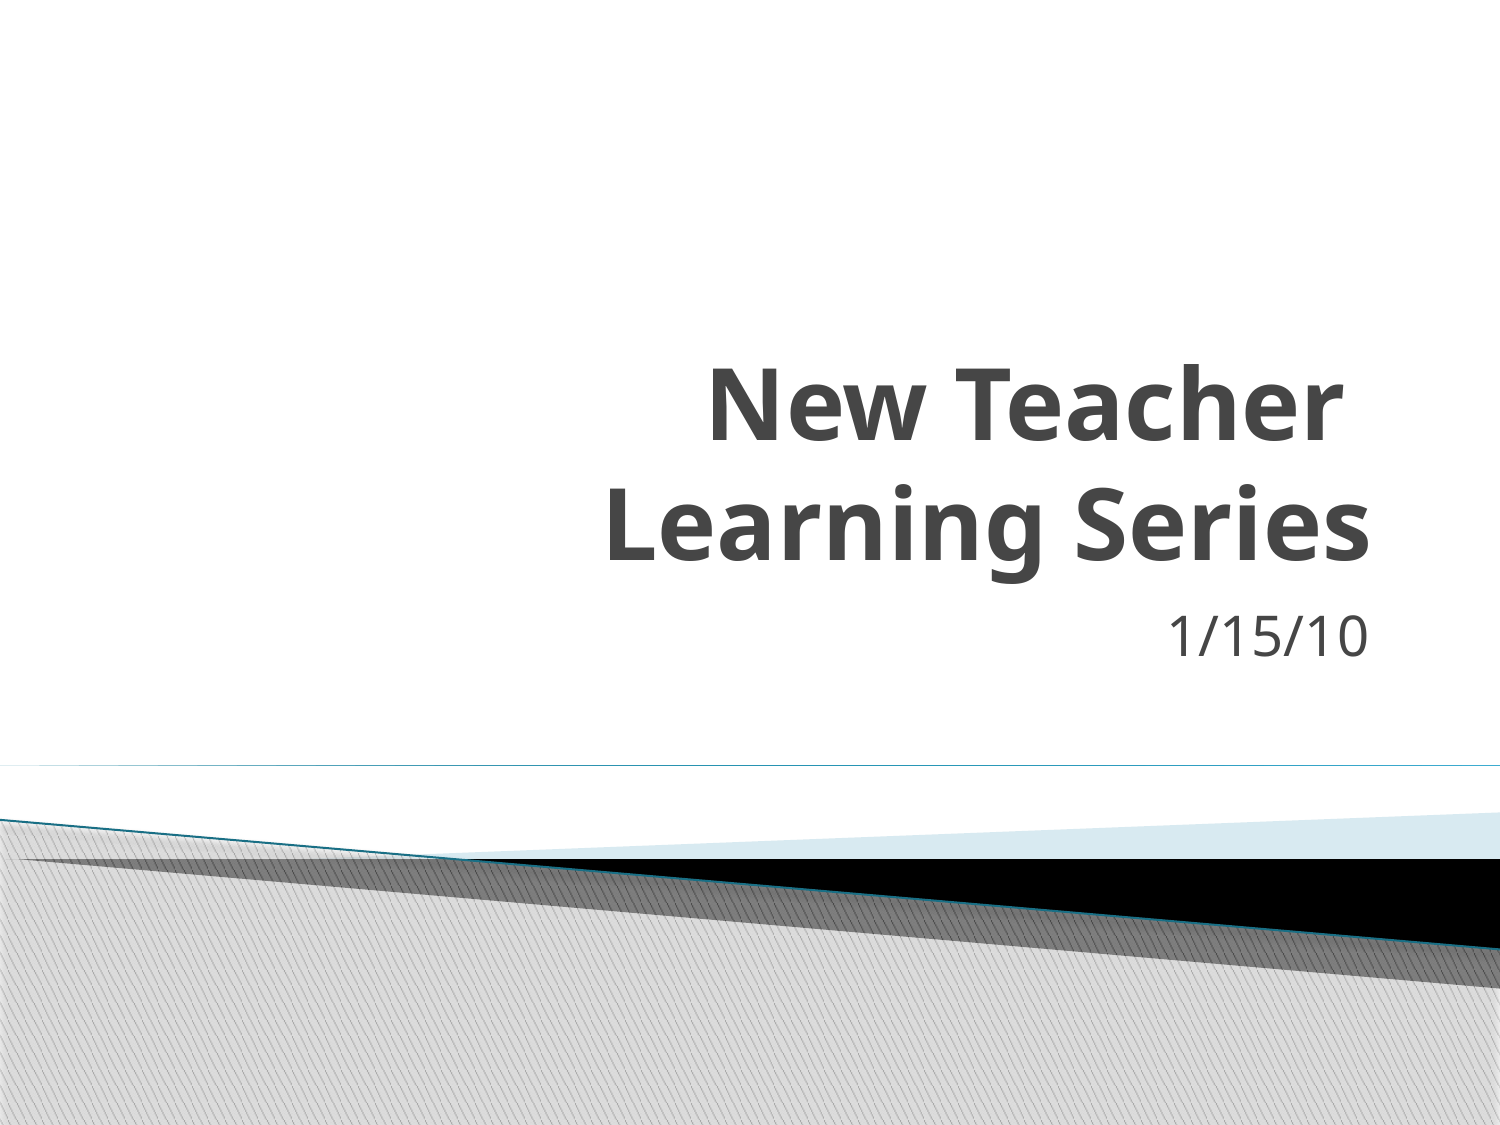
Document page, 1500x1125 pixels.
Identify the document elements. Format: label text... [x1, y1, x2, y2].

picture [5, 859, 1500, 989]
title New Teacher Learning Series [112, 287, 1388, 588]
subtitle 1/15/10 [112, 592, 1388, 790]
